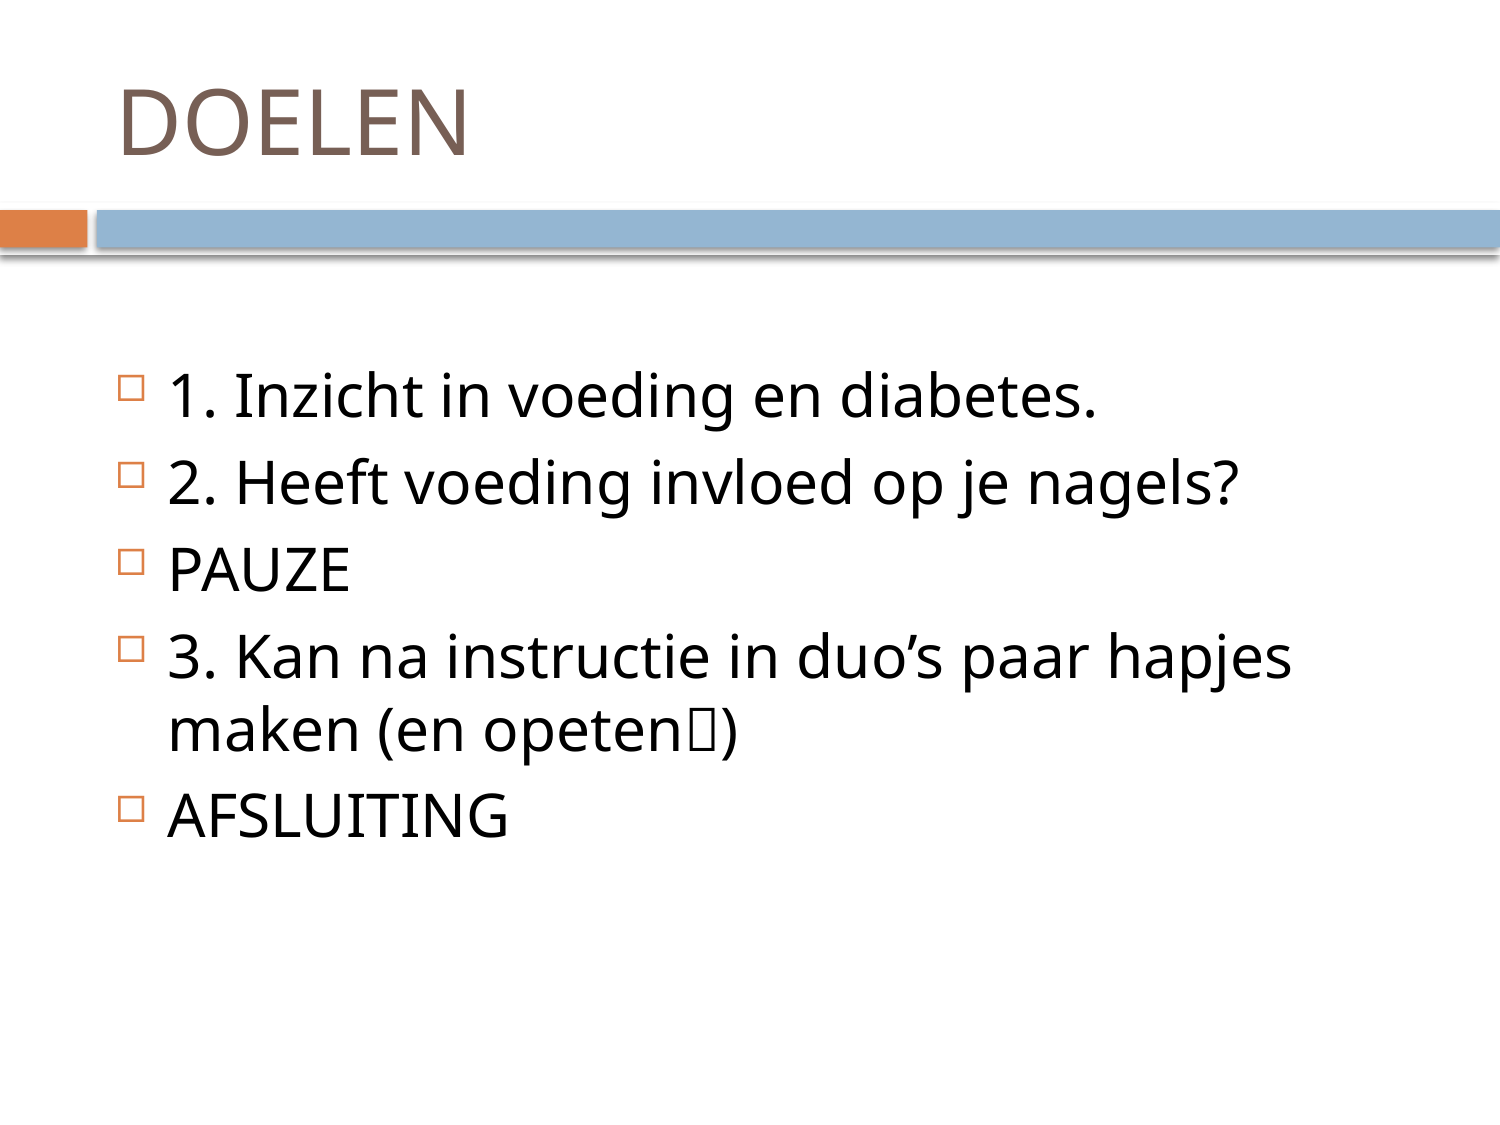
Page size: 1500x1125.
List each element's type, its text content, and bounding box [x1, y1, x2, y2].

title DOELEN [100, 37, 1438, 200]
list 1. Inzicht in voeding en diabetes. 2. Heeft voeding invloed op je nagels? PAUZE 3. Kan na instructie in duo’s paar hapjes maken (en opeten) AFSLUITING [100, 262, 1438, 1000]
